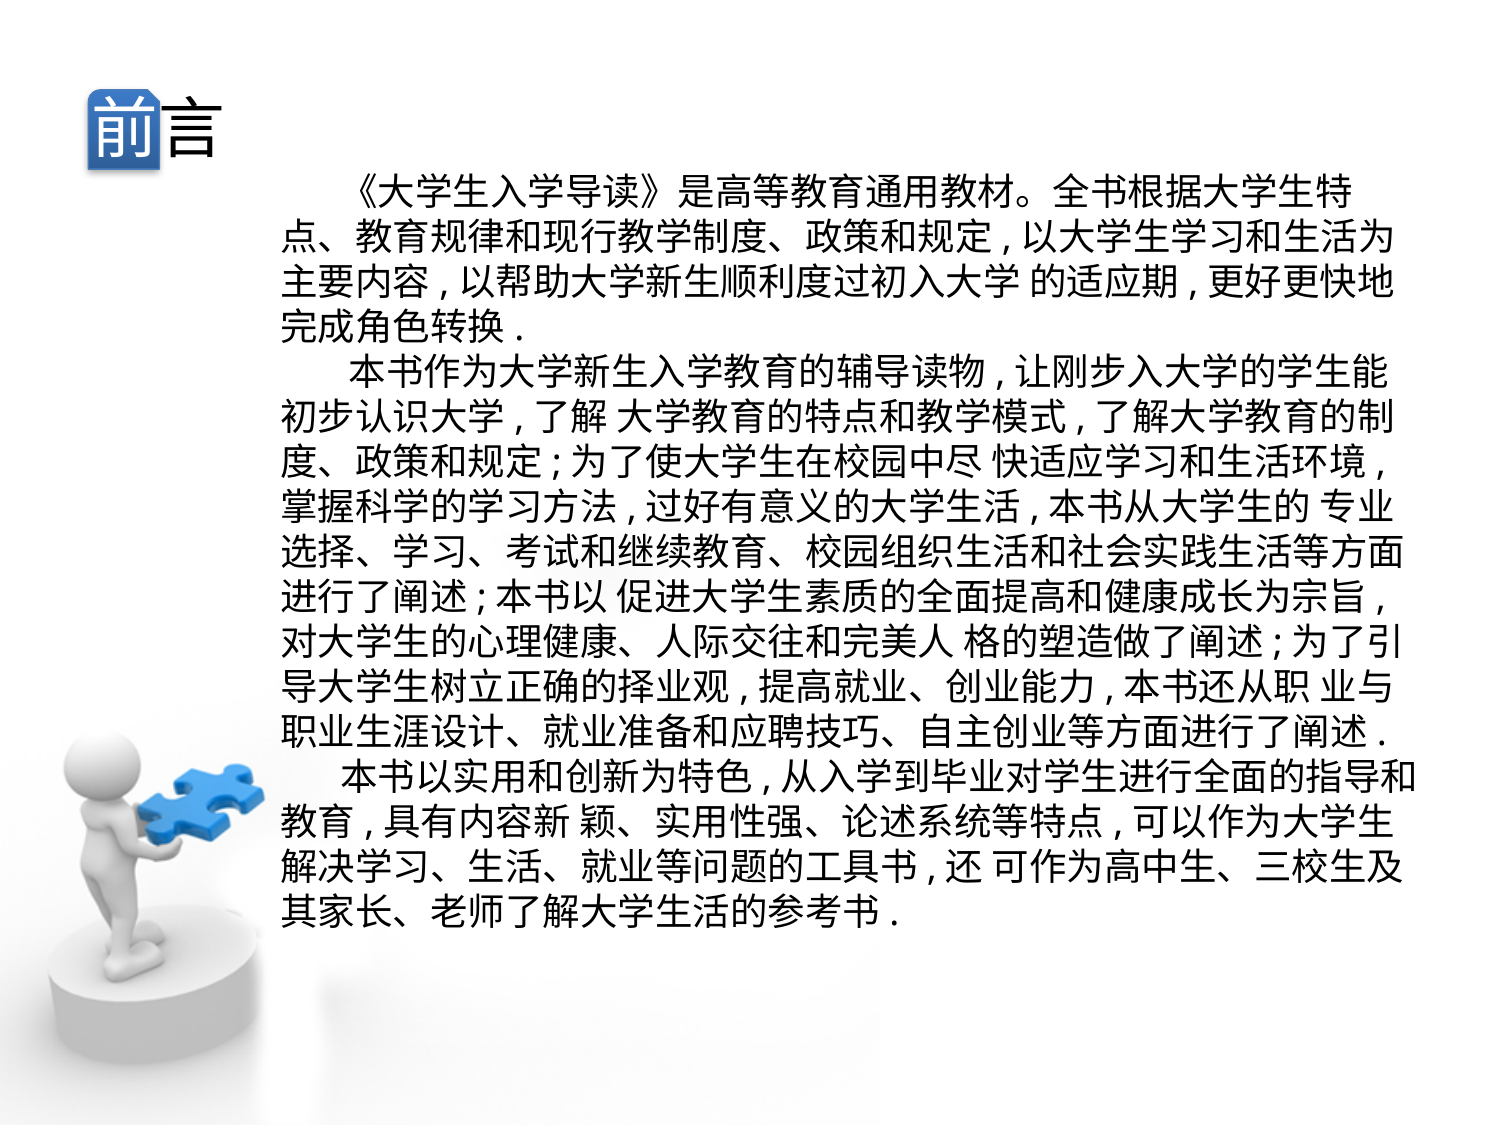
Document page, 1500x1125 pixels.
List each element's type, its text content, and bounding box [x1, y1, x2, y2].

picture [0, 0, 1500, 1125]
text_box 前言 [76, 78, 558, 173]
text_box 《大学生入学导读》是高等教育通用教材。全书根据大学生特点、教育规律和现行教学制度、政策和规定,以大学生学习和生活为主要内容,以帮助大学新生顺利度过初入大学 的适应期,更好更快地完成角色转换. 本书作为大学新生入学教育的辅导读物,让刚步入大学的学生能初步认识大学,了解 大学教育的特点和教学模式,了解大学教育的制度、政策和规定;为了使大学生在校园中尽 快适应学习和生活环境,掌握科学的学习方法,过好有意义的大学生活,本书从大学生的 专业选择、学习、考试和继续教育、校园组织生活和社会实践生活等方面进行了阐述;本书以 促进大学生素质的全面提高和健康成长为宗旨,对大学生的心理健康、人际交往和完美人 格的塑造做了阐述;为了引导大学生树立正确的择业观,提高就业、创业能力,本书还从职 业与职业生涯设计、就业准备和应聘技巧、自主创业等方面进行了阐述. 本书以实用和创新为特色,从入学到毕业对学生进行全面的指导和教育,具有内容新 颖、实用性强、论述系统等特点,可以作为大学生解决学习、生活、就业等问题的工具书,还 可作为高中生、三校生及其家长、老师了解大学生活的参考书. [265, 160, 1435, 941]
